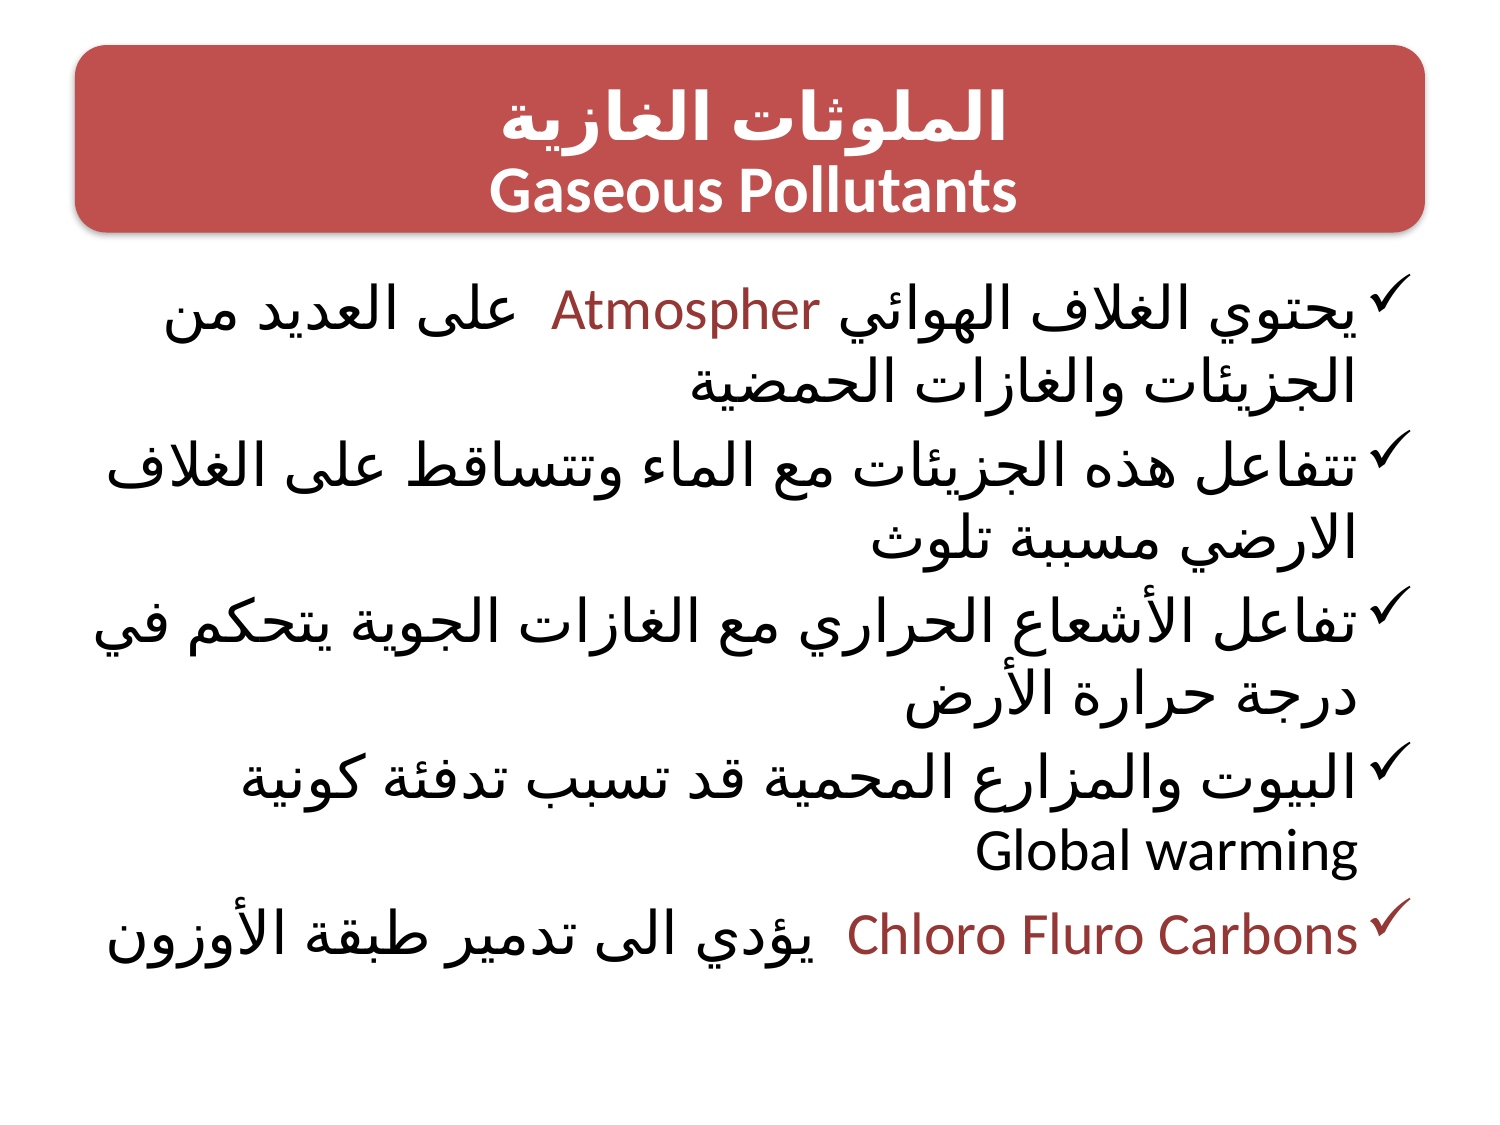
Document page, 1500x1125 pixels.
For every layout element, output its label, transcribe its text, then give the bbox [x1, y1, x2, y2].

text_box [74, 44, 1426, 233]
list يحتوي الغلاف الهوائي Atmospher على العديد من الجزيئات والغازات الحمضية تتفاعل هذه الجزيئات مع الماء وتتساقط على الغلاف الارضي مسببة تلوث تفاعل الأشعاع الحراري مع الغازات الجوية يتحكم في درجة حرارة الأرض البيوت والمزارع المحمية قد تسبب تدفئة كونية Global warming Chloro Fluro Carbons يؤدي الى تدمير طبقة الأوزون [75, 262, 1425, 1005]
